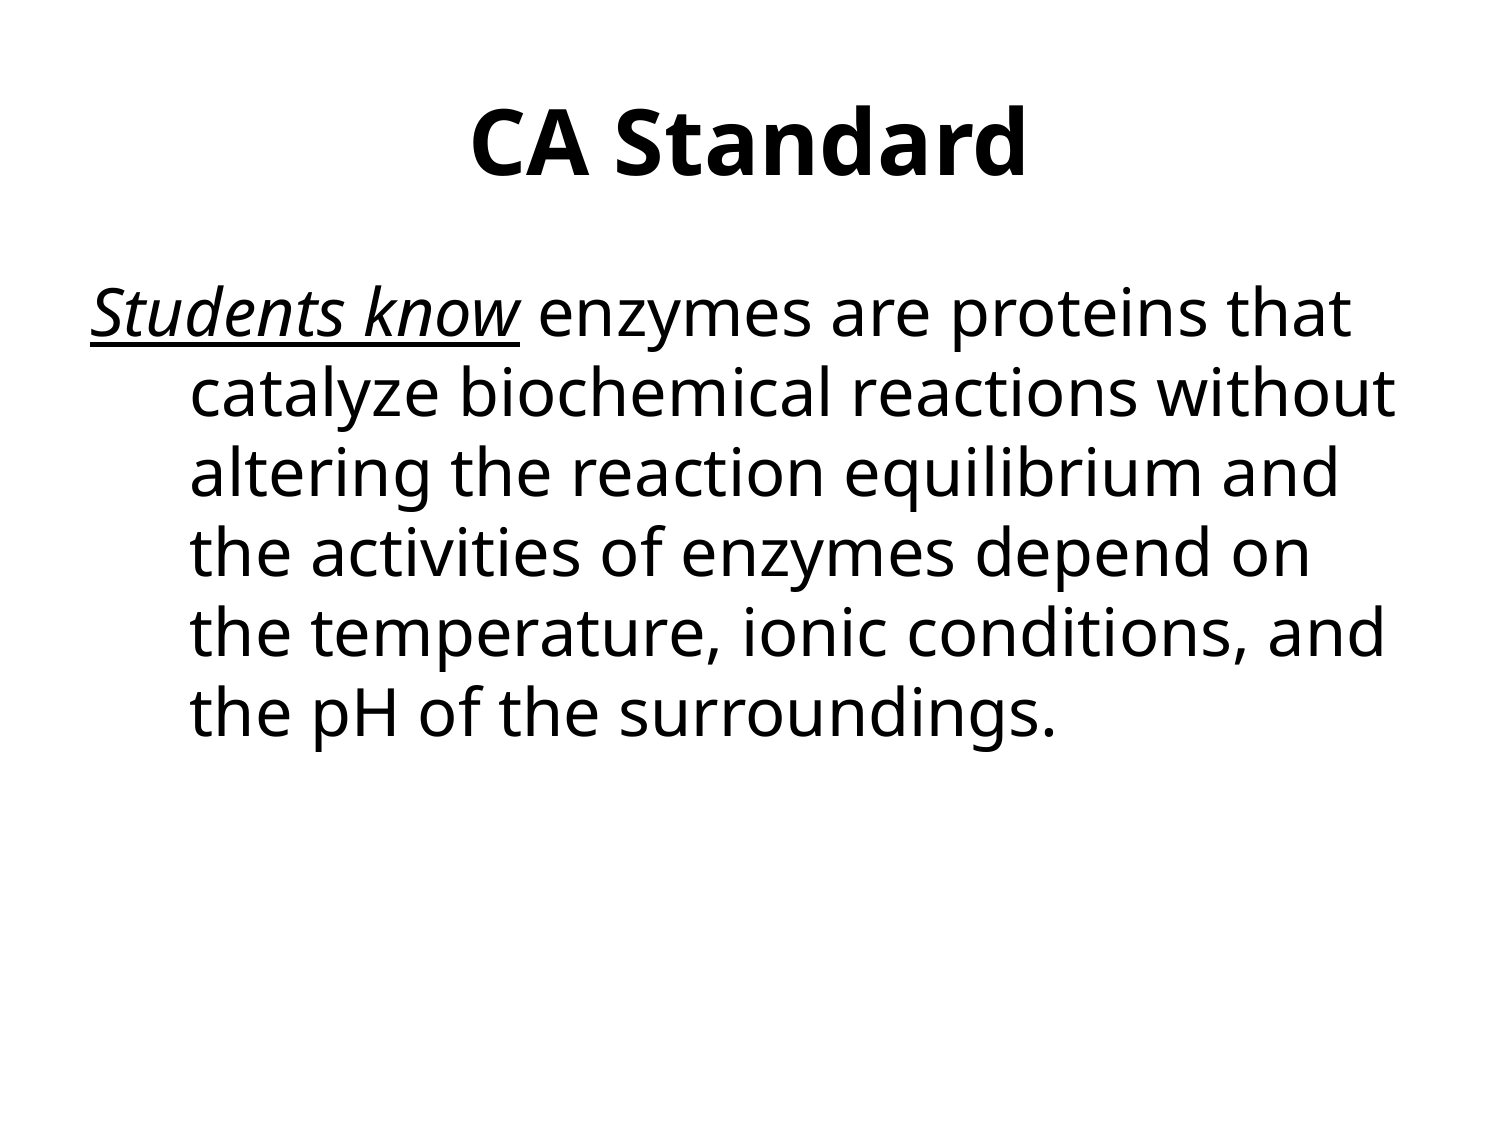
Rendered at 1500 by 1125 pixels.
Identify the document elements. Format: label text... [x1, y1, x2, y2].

title CA Standard [74, 44, 1426, 233]
list Students know enzymes are proteins that catalyze biochemical reactions without altering the reaction equilibrium and the activities of enzymes depend on the temperature, ionic conditions, and the pH of the surroundings. [74, 262, 1426, 1006]
